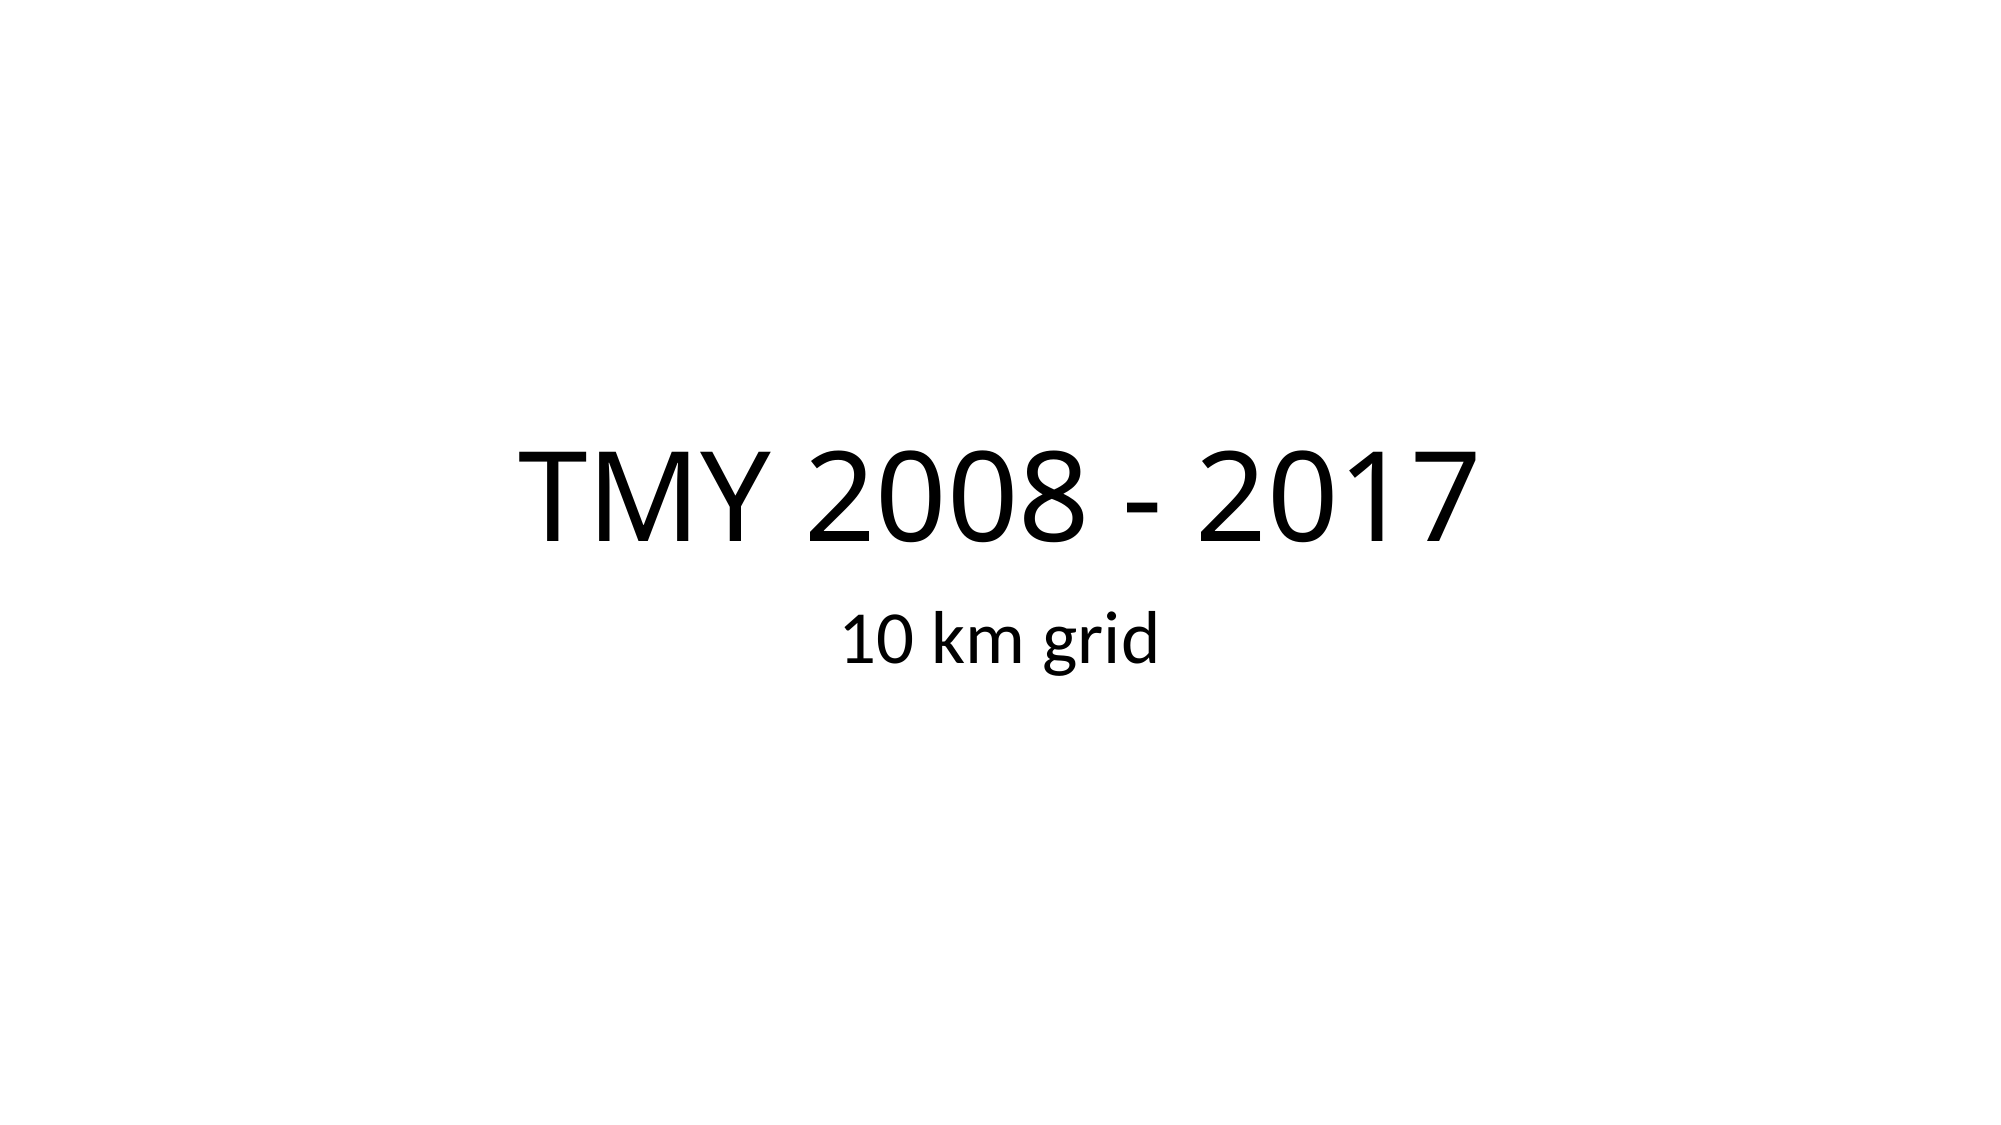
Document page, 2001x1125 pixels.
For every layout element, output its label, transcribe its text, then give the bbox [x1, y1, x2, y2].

title TMY 2008 - 2017 [249, 184, 1750, 576]
subtitle 10 km grid [249, 590, 1750, 863]
